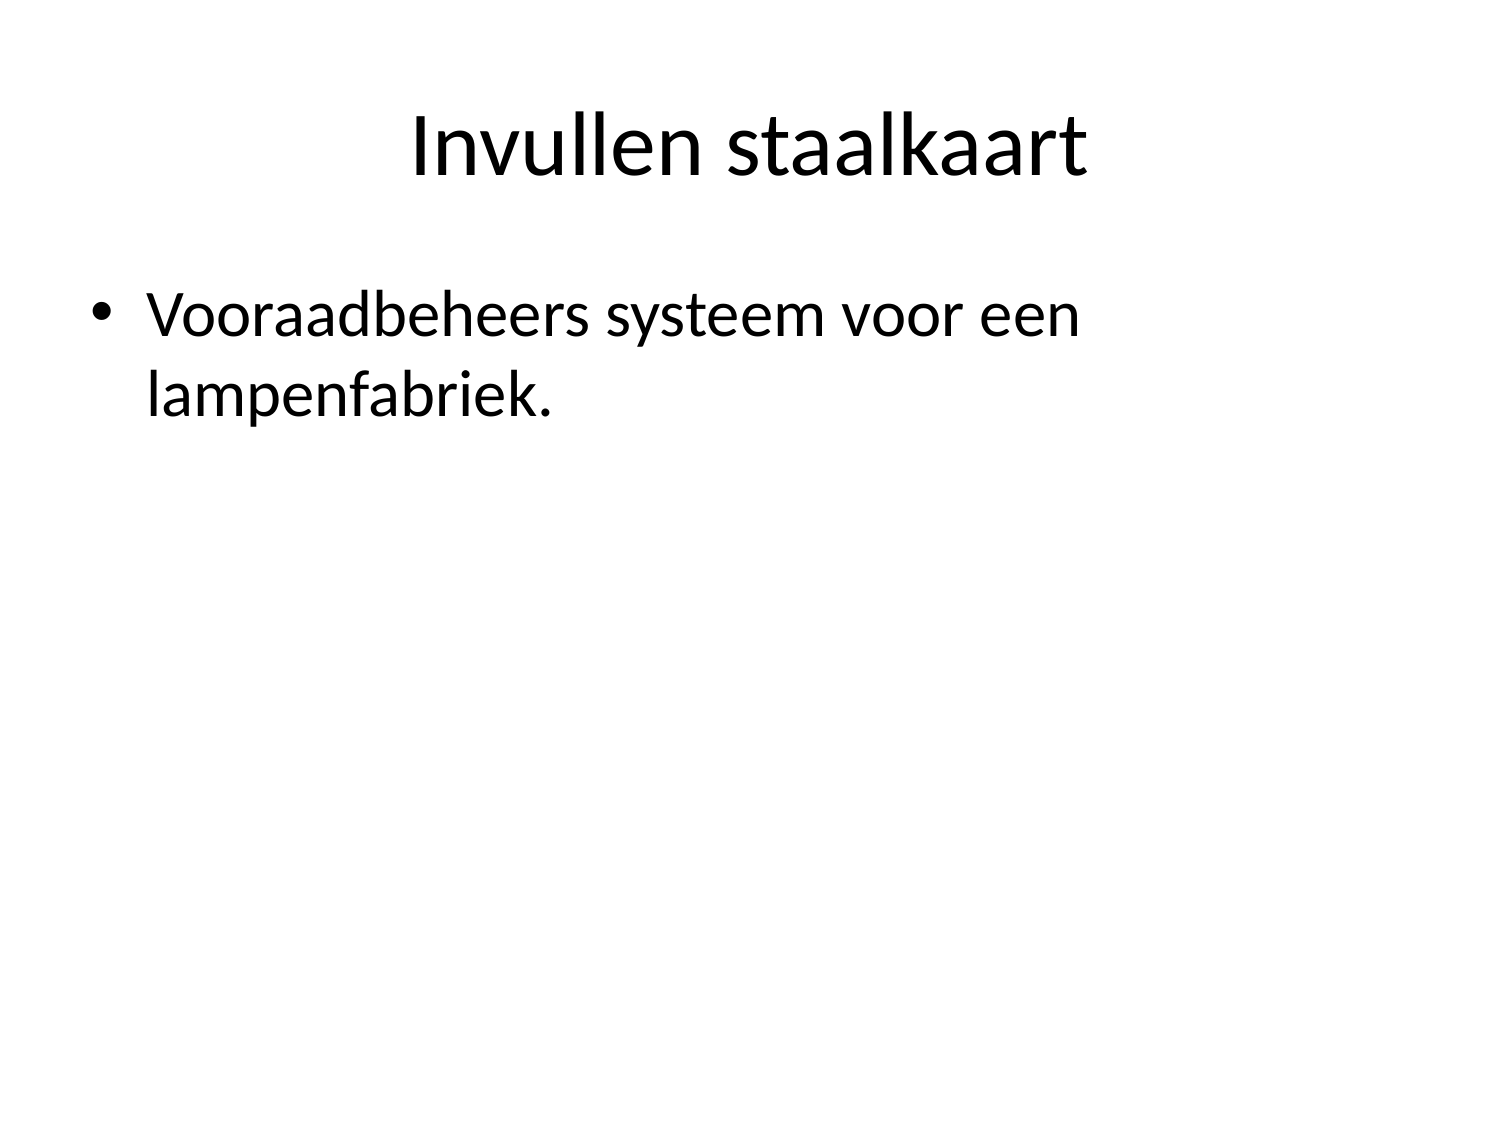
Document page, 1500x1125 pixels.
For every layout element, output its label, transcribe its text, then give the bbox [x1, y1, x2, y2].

title Invullen staalkaart [75, 45, 1425, 233]
list Vooraadbeheers systeem voor een lampenfabriek. [75, 262, 1425, 1005]
